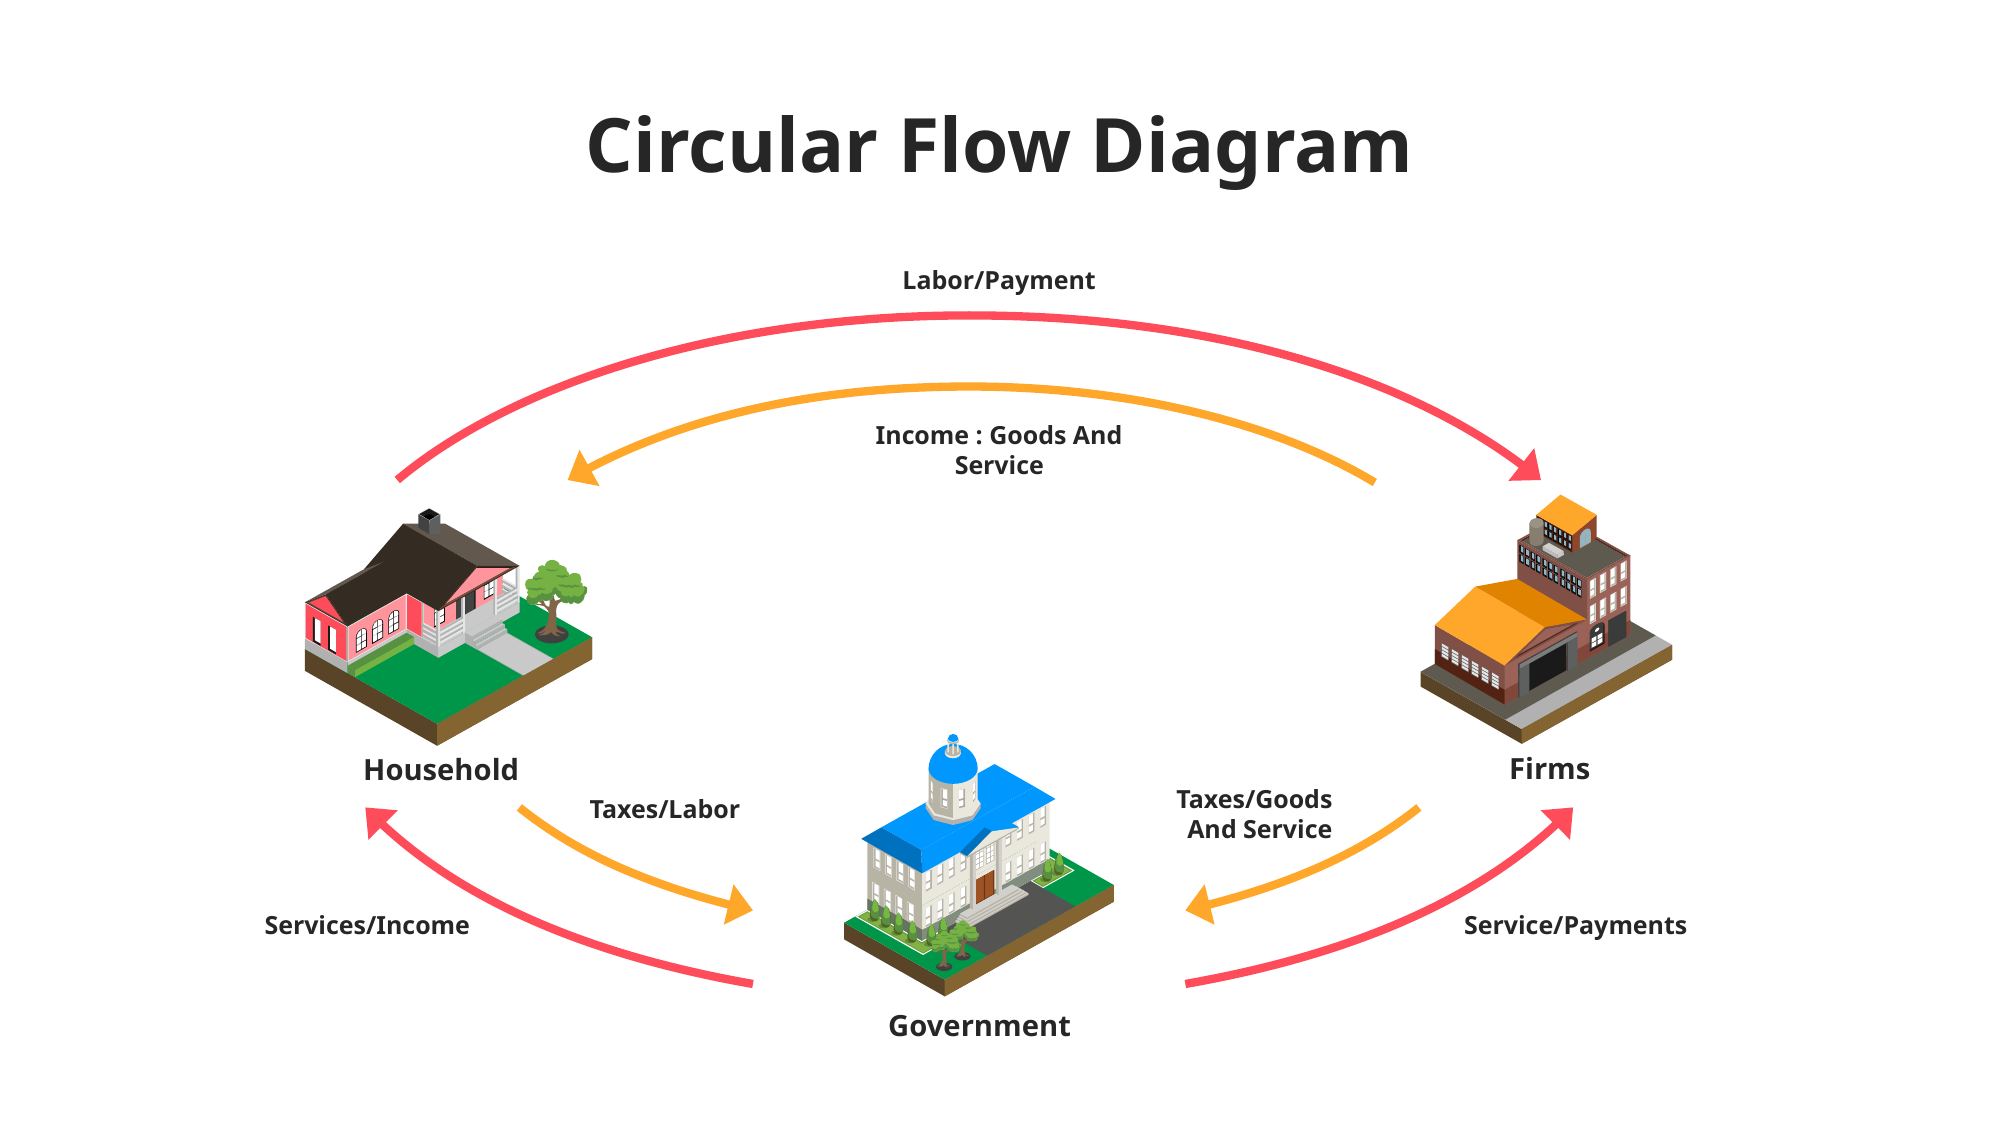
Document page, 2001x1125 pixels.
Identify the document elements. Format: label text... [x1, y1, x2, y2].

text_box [1420, 494, 1673, 744]
text_box Government [856, 999, 1103, 1050]
text_box [397, 315, 1541, 481]
text_box [1185, 807, 1574, 985]
text_box [365, 807, 753, 985]
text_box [844, 733, 1114, 997]
text_box Firms [1426, 744, 1673, 793]
text_box Services/Income [222, 901, 486, 947]
title Circular Flow Diagram [335, 58, 1665, 238]
text_box Taxes/Goods And Service [1131, 776, 1348, 852]
text_box Service/Payments [1449, 901, 1712, 947]
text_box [304, 508, 593, 746]
text_box [1185, 807, 1419, 918]
text_box Labor/Payment [867, 257, 1131, 302]
text_box Income : Goods And Service [826, 412, 1172, 488]
text_box [567, 386, 1375, 483]
text_box Household [318, 746, 565, 794]
text_box [519, 807, 753, 918]
text_box Taxes/Labor [574, 786, 838, 831]
